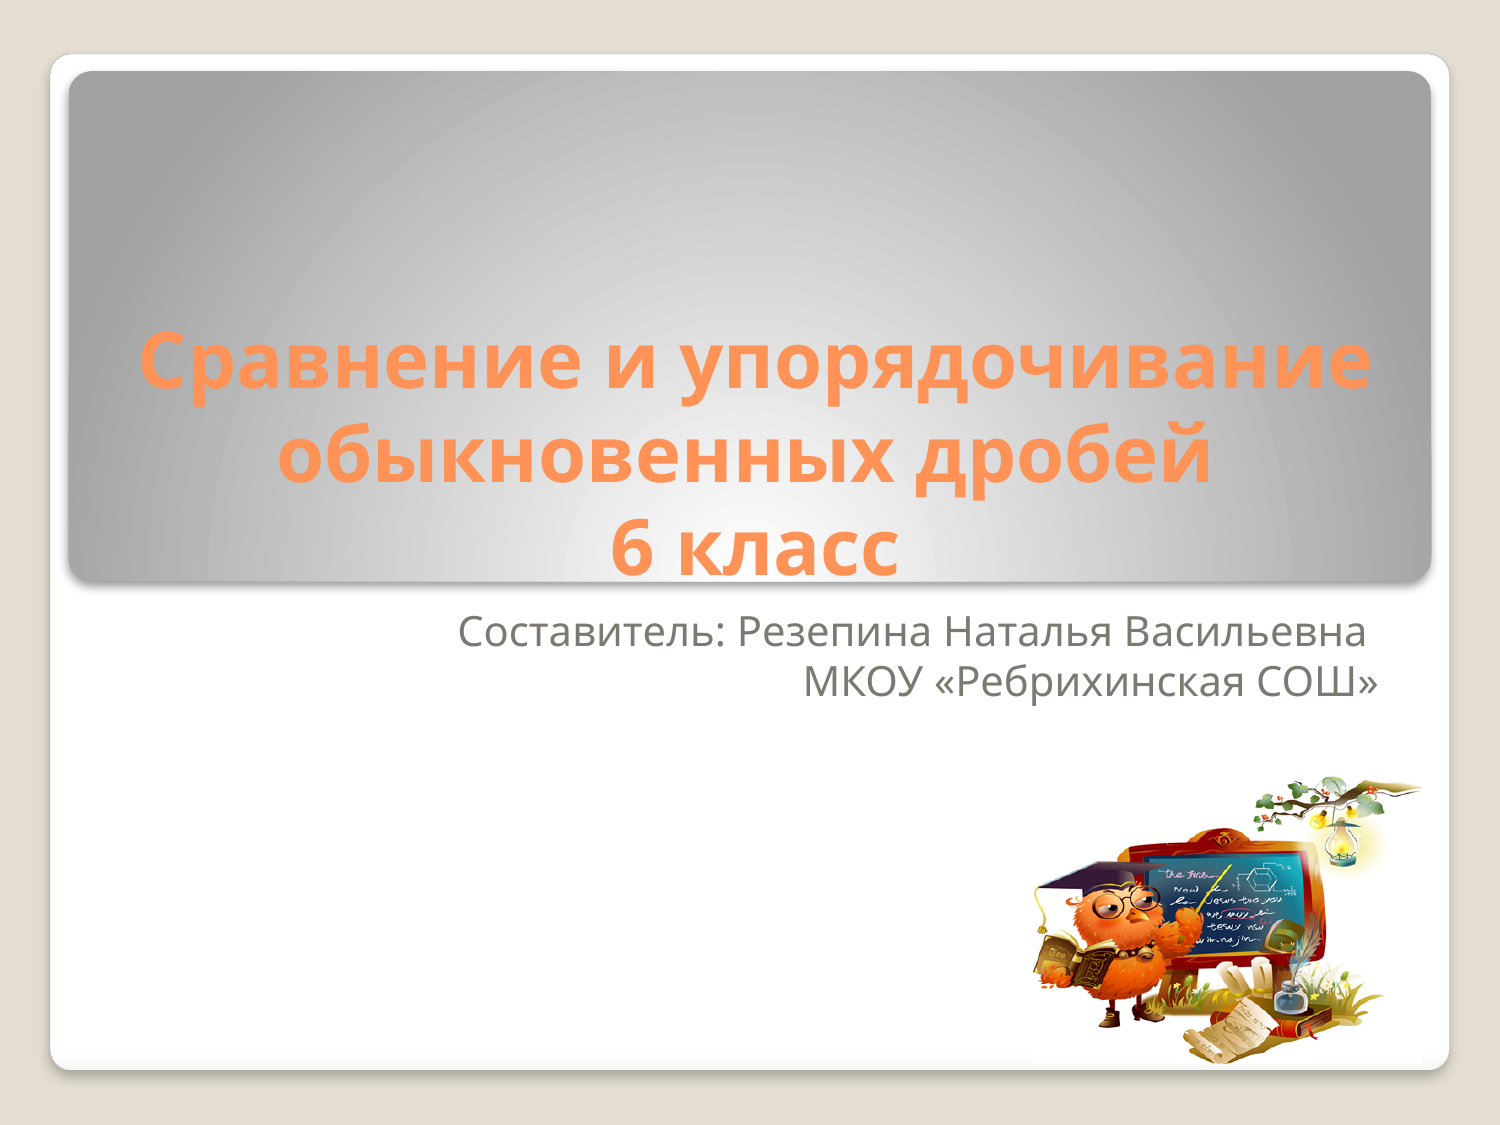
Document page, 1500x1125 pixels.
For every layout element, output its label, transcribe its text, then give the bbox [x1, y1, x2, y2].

subtitle Составитель: Резепина Наталья Васильевна МКОУ «Ребрихинская СОШ» [118, 604, 1394, 755]
picture [1033, 751, 1422, 1064]
title Сравнение и упорядочивание обыкновенных дробей 6 класс [118, 298, 1394, 599]
